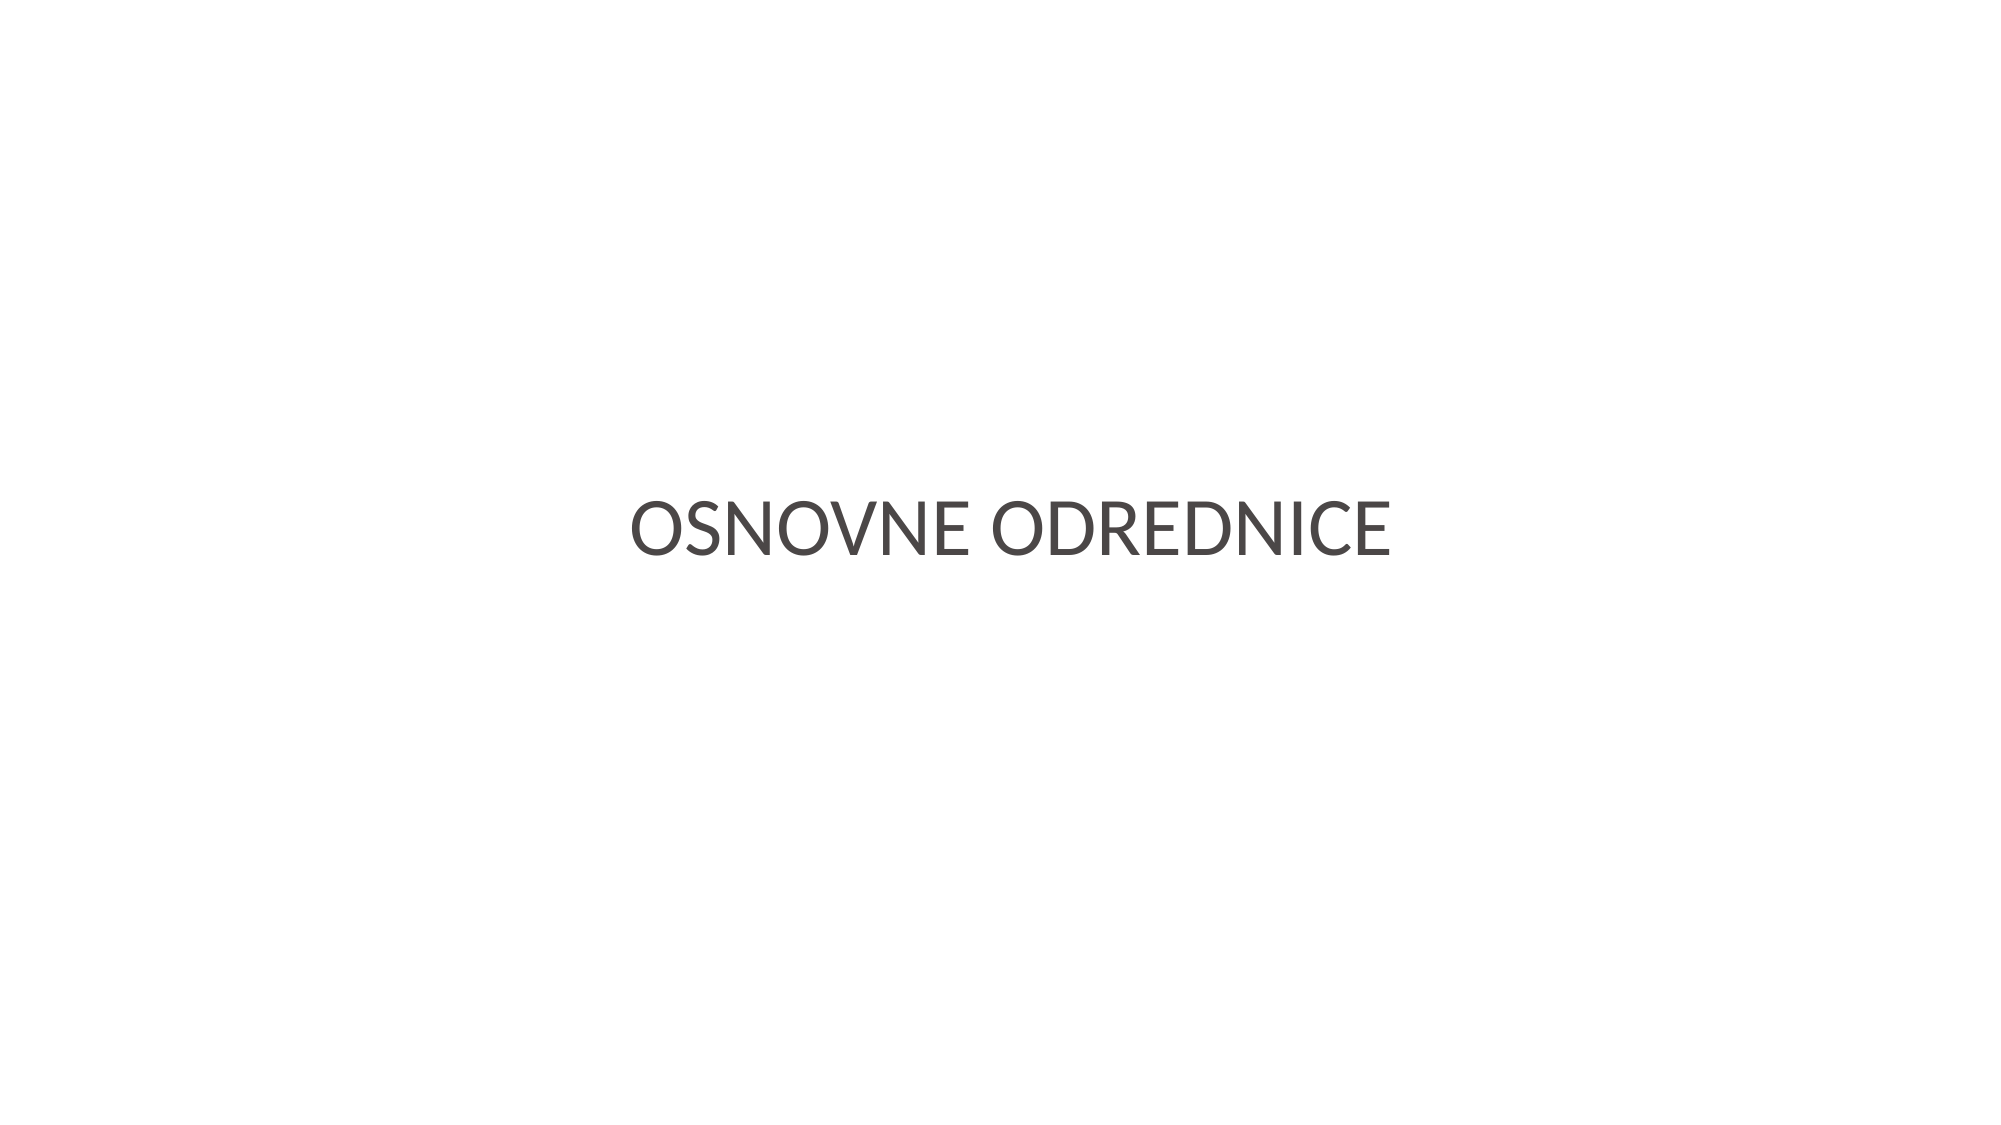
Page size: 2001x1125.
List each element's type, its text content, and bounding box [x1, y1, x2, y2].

text_box OSNOVNE ODREDNICE [69, 415, 1954, 580]
